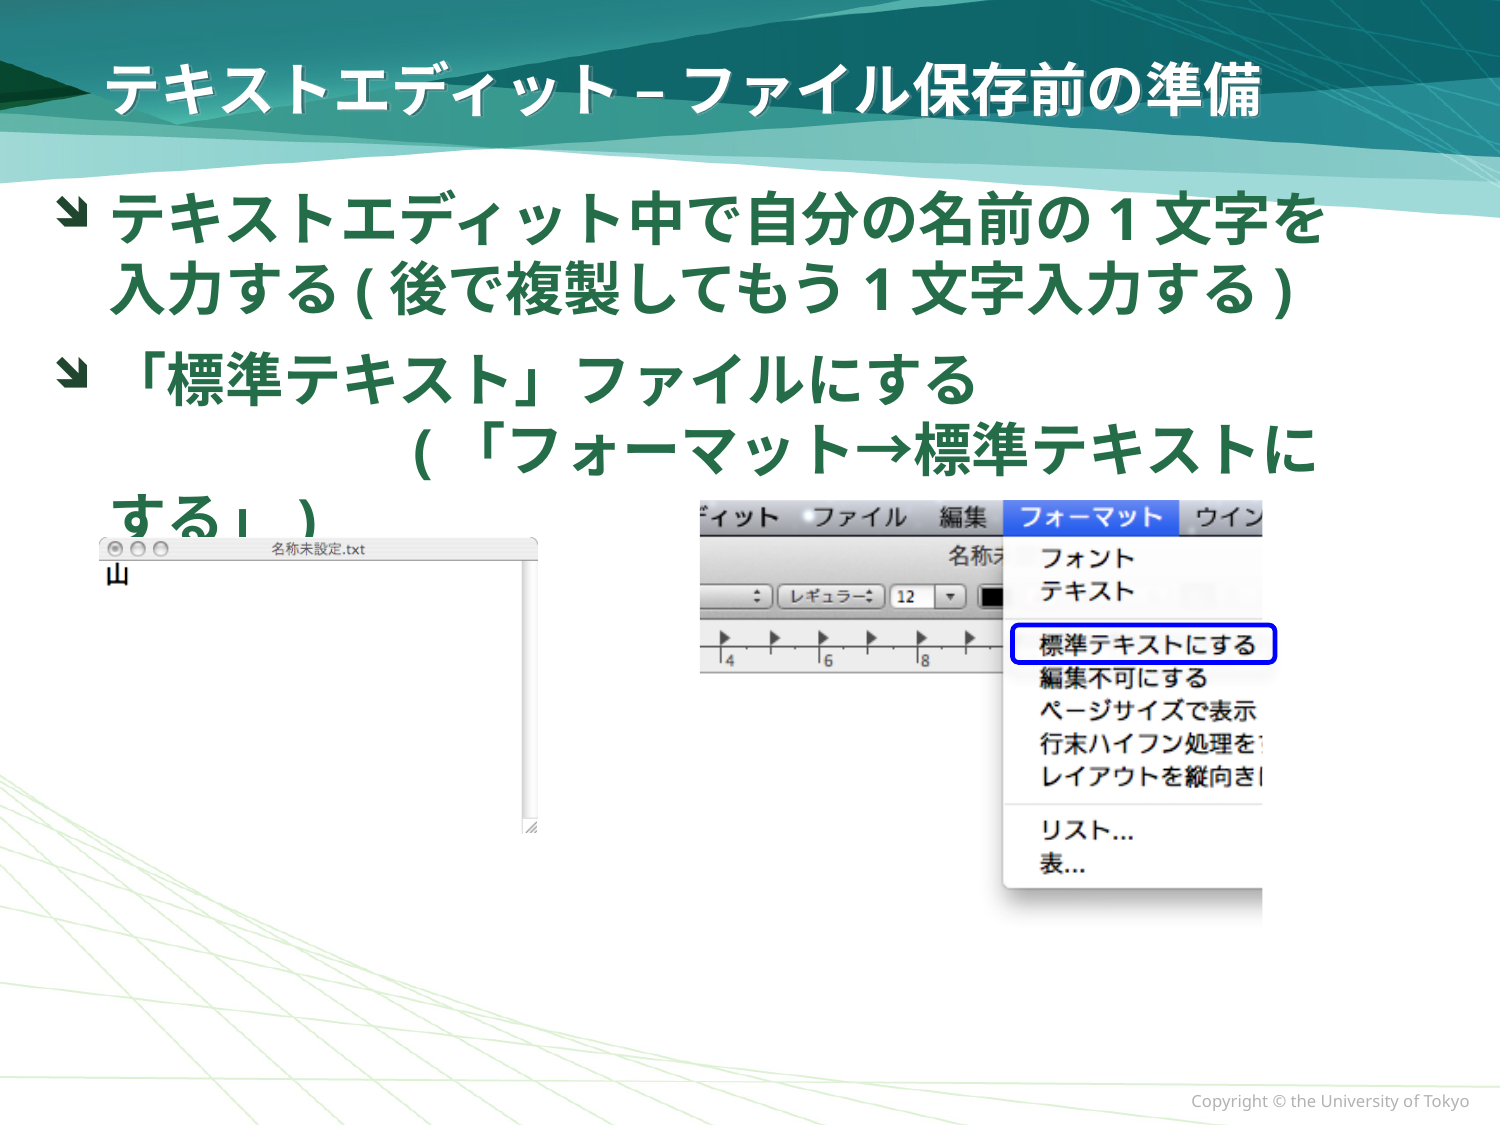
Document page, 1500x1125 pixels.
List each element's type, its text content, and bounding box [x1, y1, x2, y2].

title テキストエディット – ファイル保存前の準備 [87, 41, 1450, 135]
text_box [1266, 624, 1276, 663]
list テキストエディット中で自分の名前の1文字を入力する(後で複製してもう1文字入力する) 「標準テキスト」ファイルにする (「フォーマット→標準テキストにする」) [37, 174, 1350, 1007]
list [99, 537, 538, 834]
picture [0, 0, 1500, 1125]
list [699, 499, 1263, 930]
